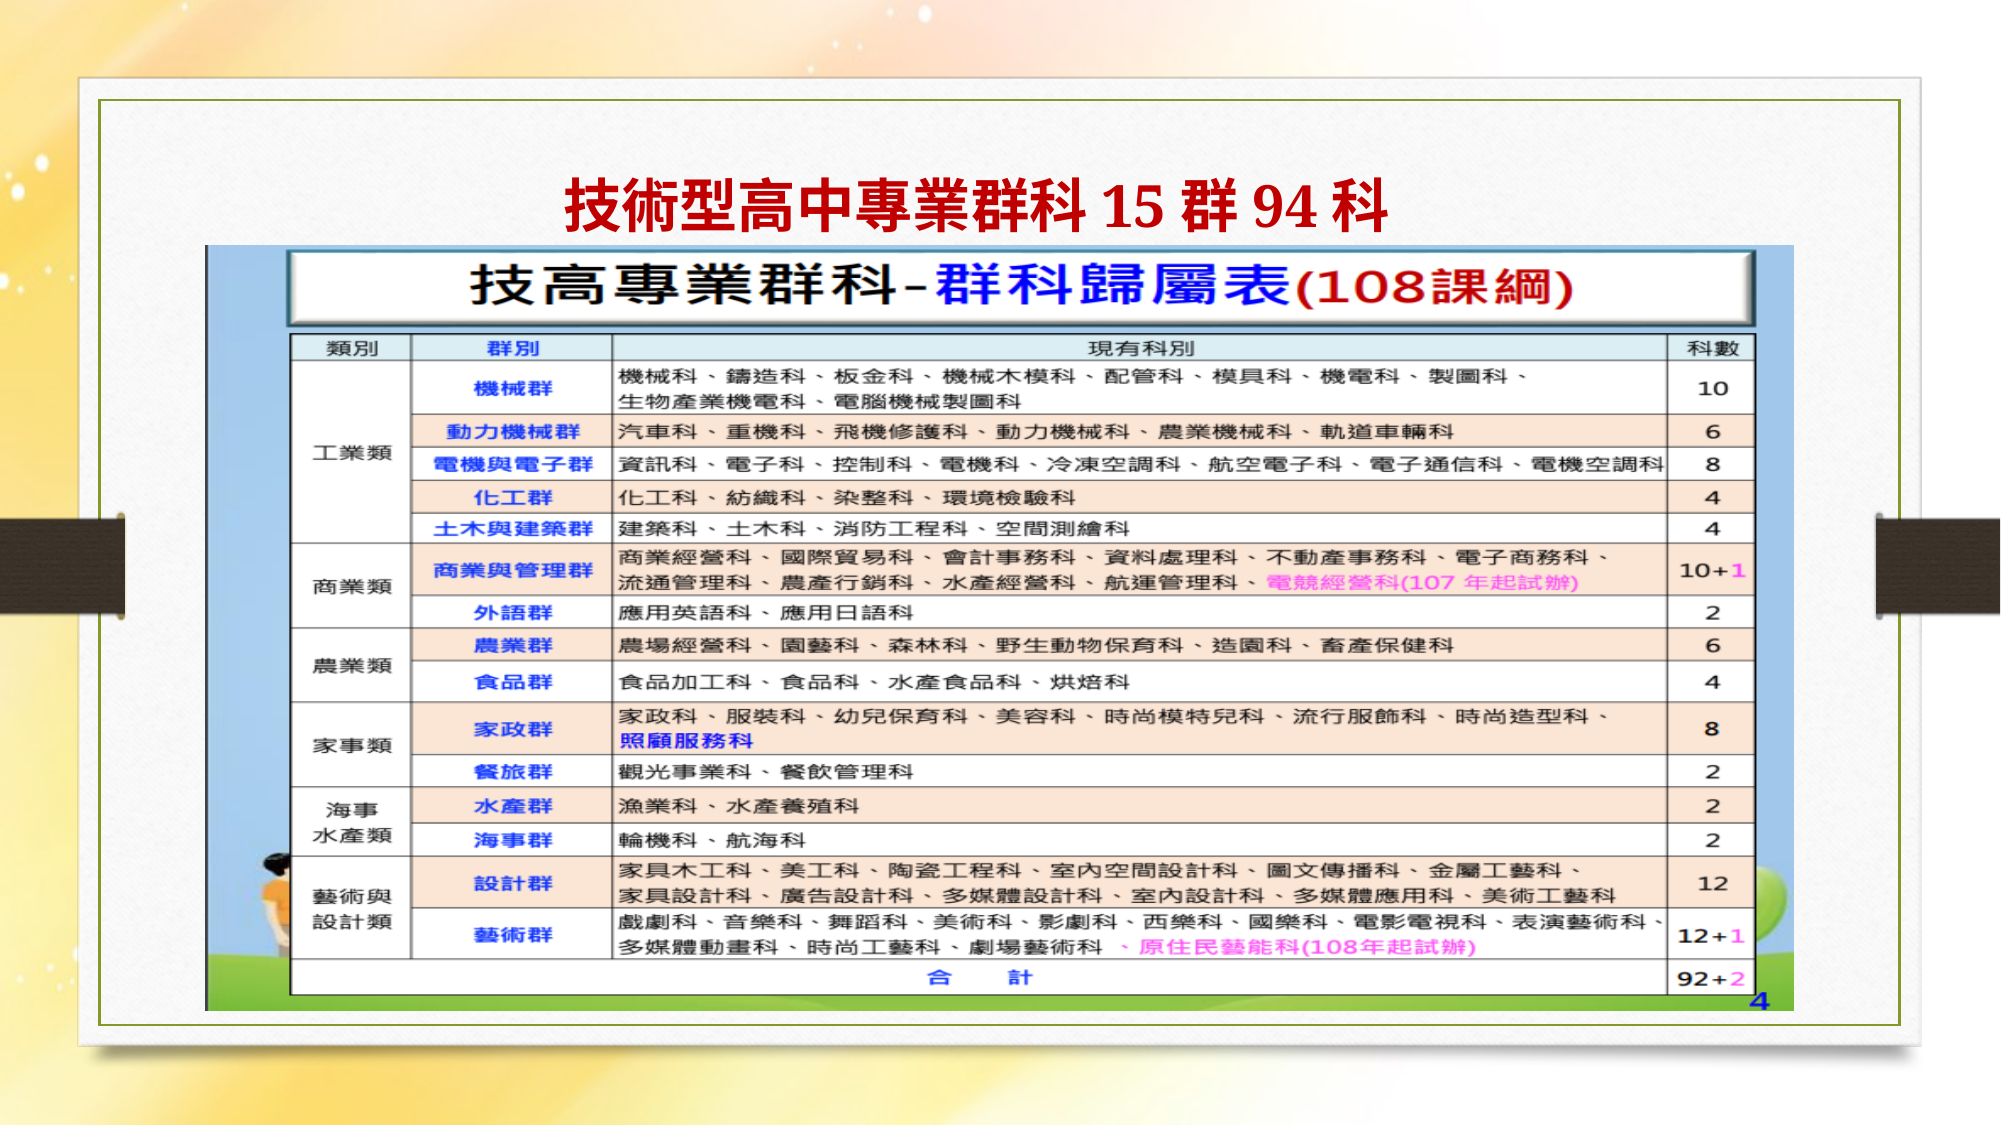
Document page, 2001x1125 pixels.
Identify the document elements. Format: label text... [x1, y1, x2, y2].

picture [0, 0, 2001, 1125]
text_box 技術型高中專業群科15群94科 [114, 161, 1839, 302]
